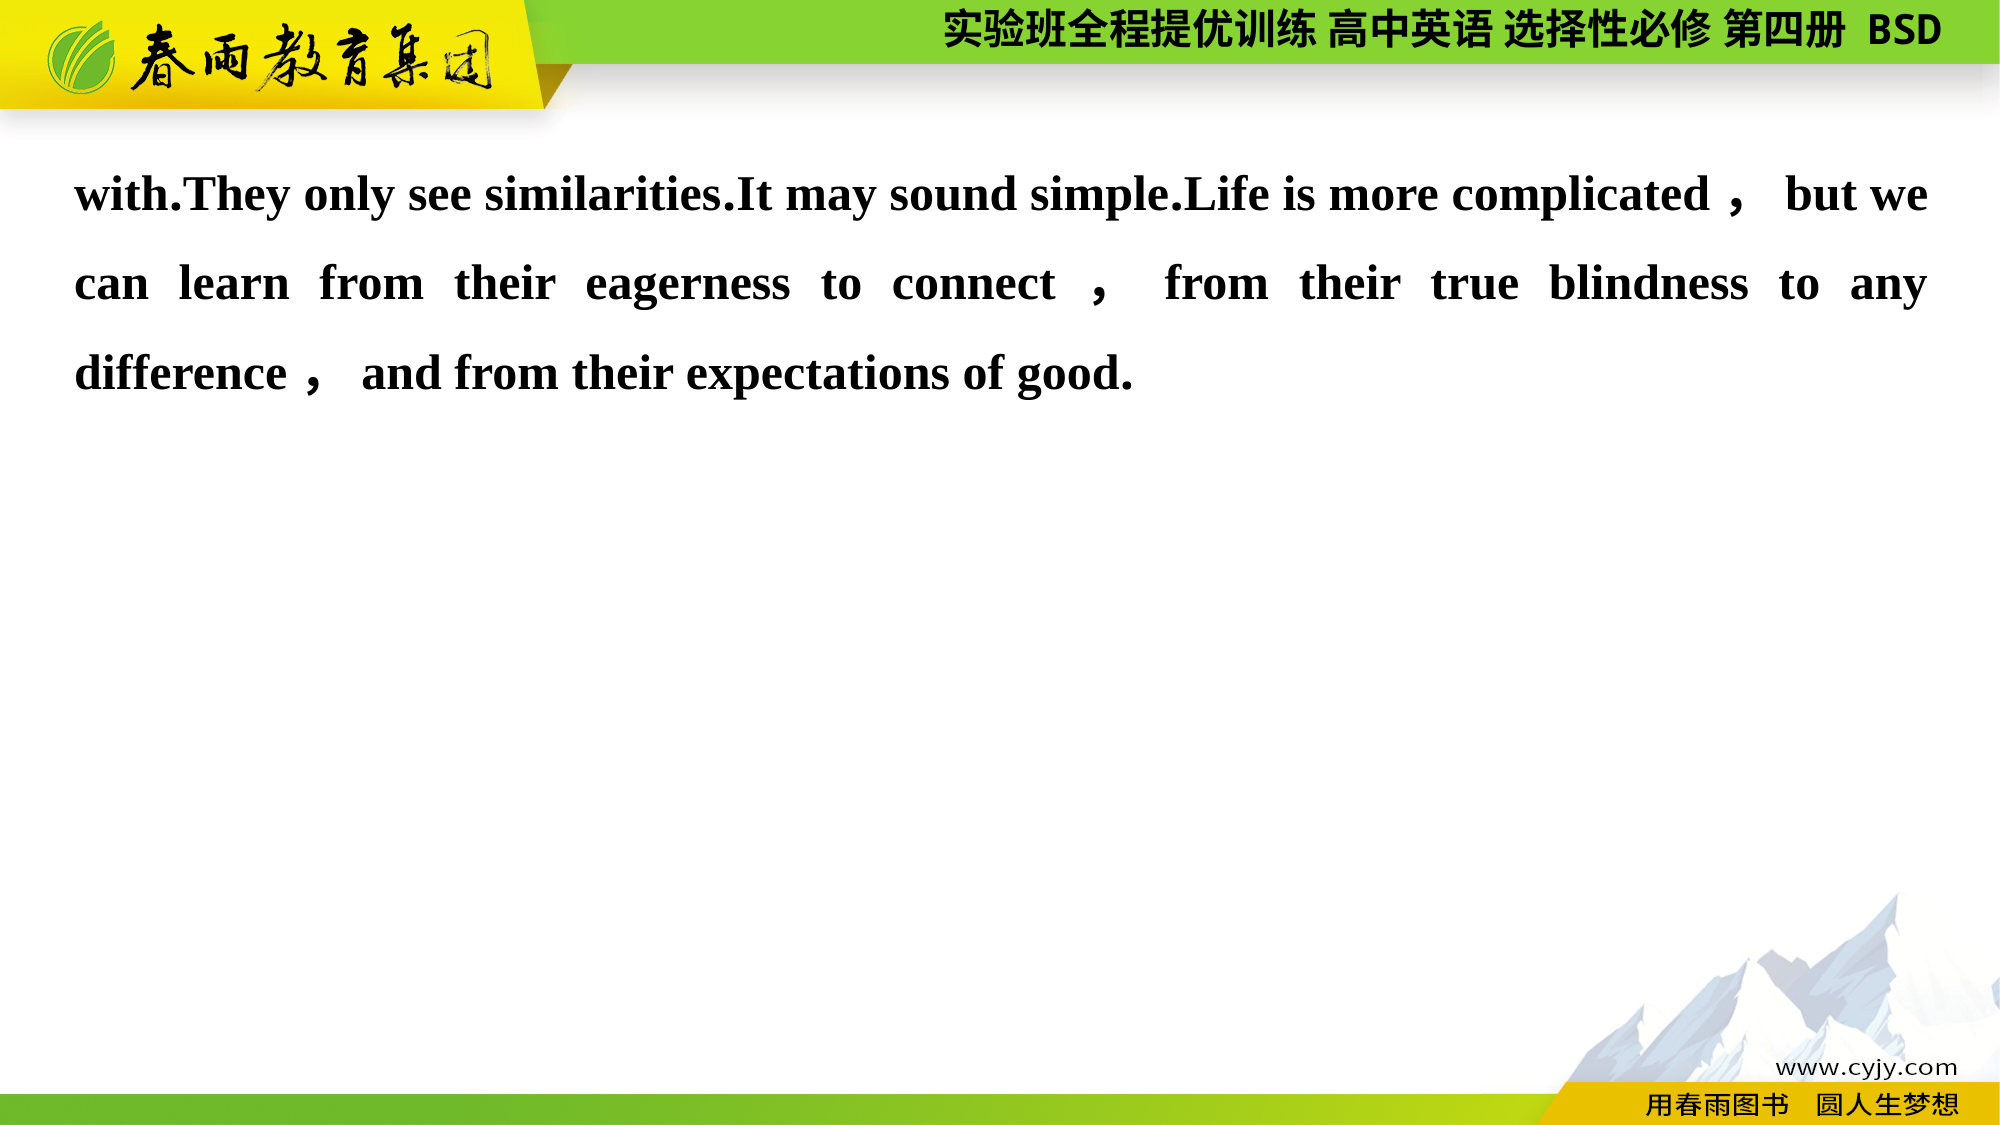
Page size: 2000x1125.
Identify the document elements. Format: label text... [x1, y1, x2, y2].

picture [0, 0, 2000, 1125]
list with.They only see similarities.It may sound simple.Life is more complicated，but we can learn from their eagerness to connect，from their true blindness to any difference，and from their expectations of good. [59, 122, 1944, 399]
